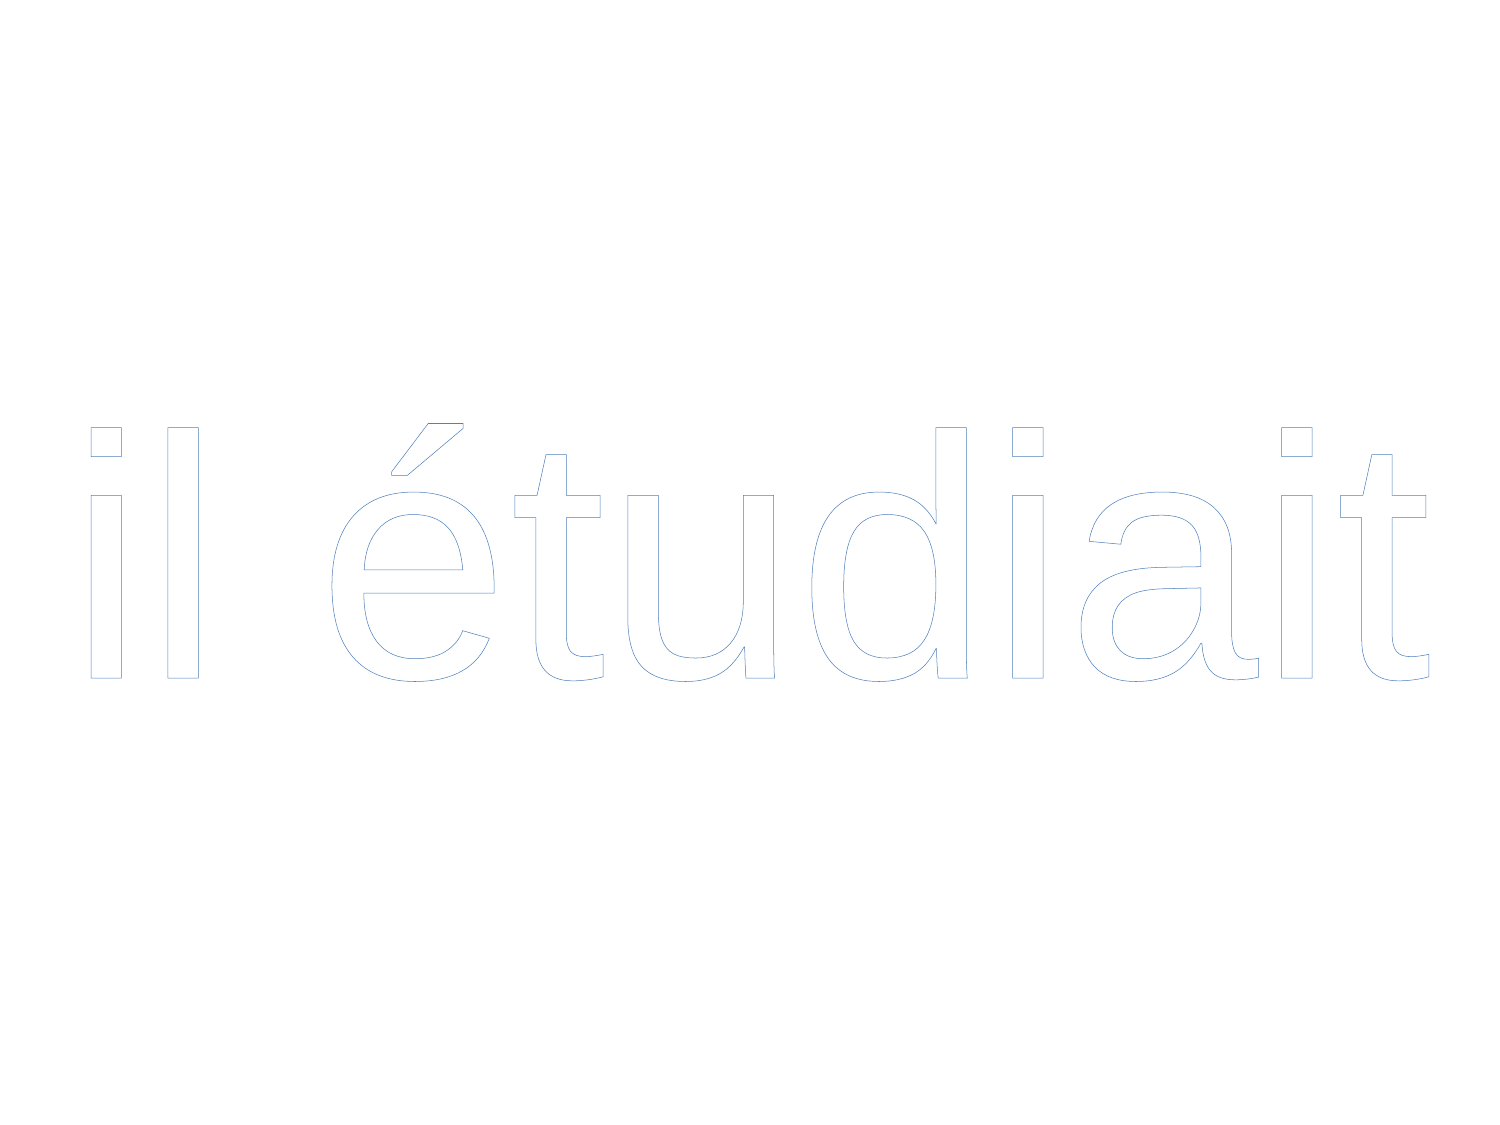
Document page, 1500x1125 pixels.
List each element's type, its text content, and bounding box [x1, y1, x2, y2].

text_box il étudiait [0, 324, 1500, 755]
